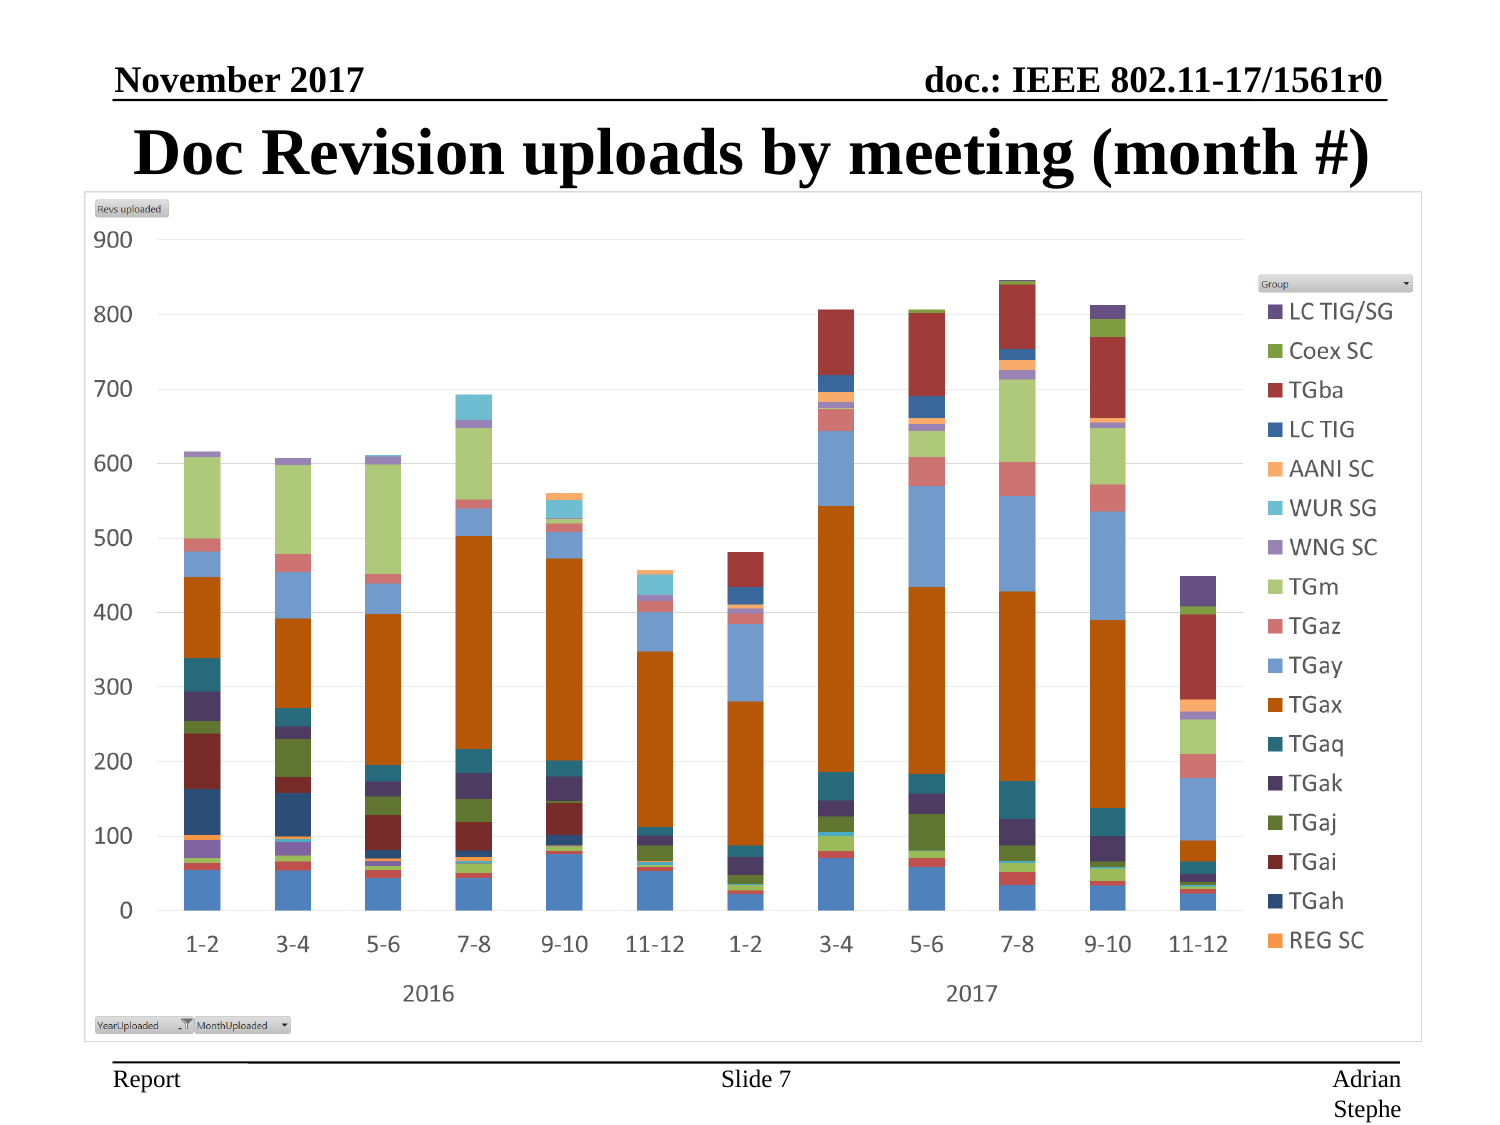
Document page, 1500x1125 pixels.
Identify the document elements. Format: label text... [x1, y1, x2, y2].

title Doc Revision uploads by meeting (month #) [115, 103, 1391, 189]
slide_number Slide 7 [711, 1061, 801, 1093]
picture [83, 191, 1422, 1042]
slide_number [114, 54, 374, 101]
footer Adrian Stephens, Intel Corporation [1324, 1061, 1402, 1093]
